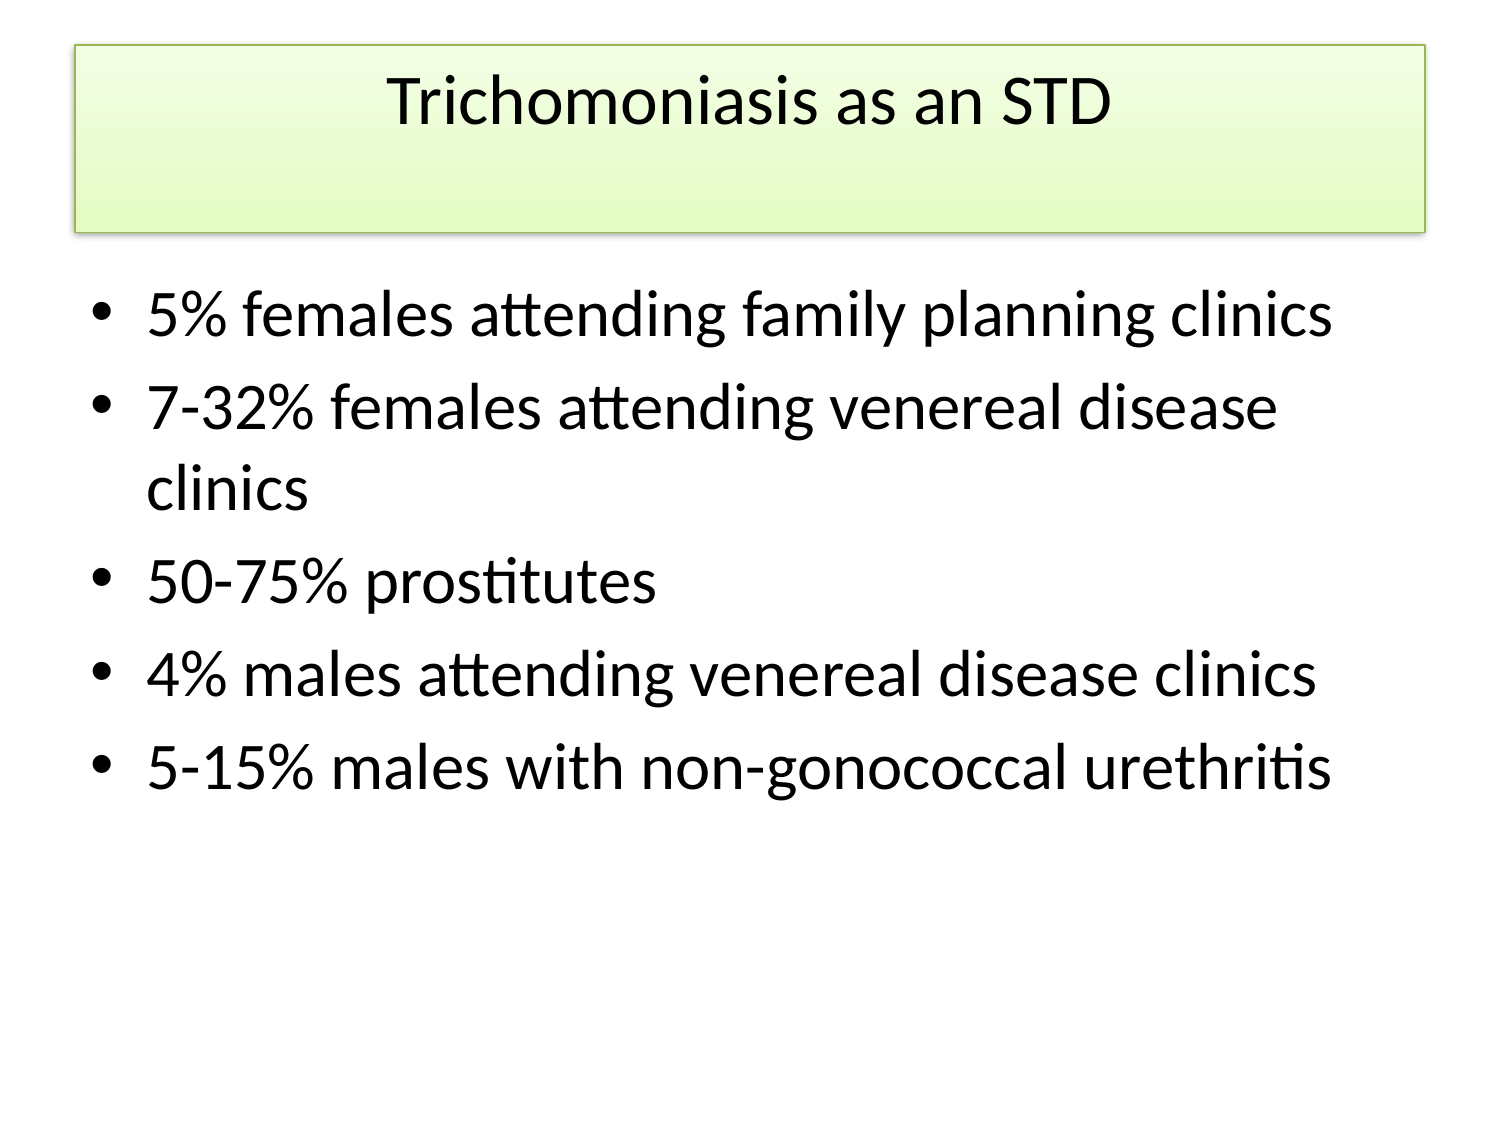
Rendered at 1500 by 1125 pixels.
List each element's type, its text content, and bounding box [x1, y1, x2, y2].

title Trichomoniasis as an STD [74, 44, 1426, 233]
list 5% females attending family planning clinics 7-32% females attending venereal disease clinics 50-75% prostitutes 4% males attending venereal disease clinics 5-15% males with non-gonococcal urethritis [75, 262, 1425, 1005]
